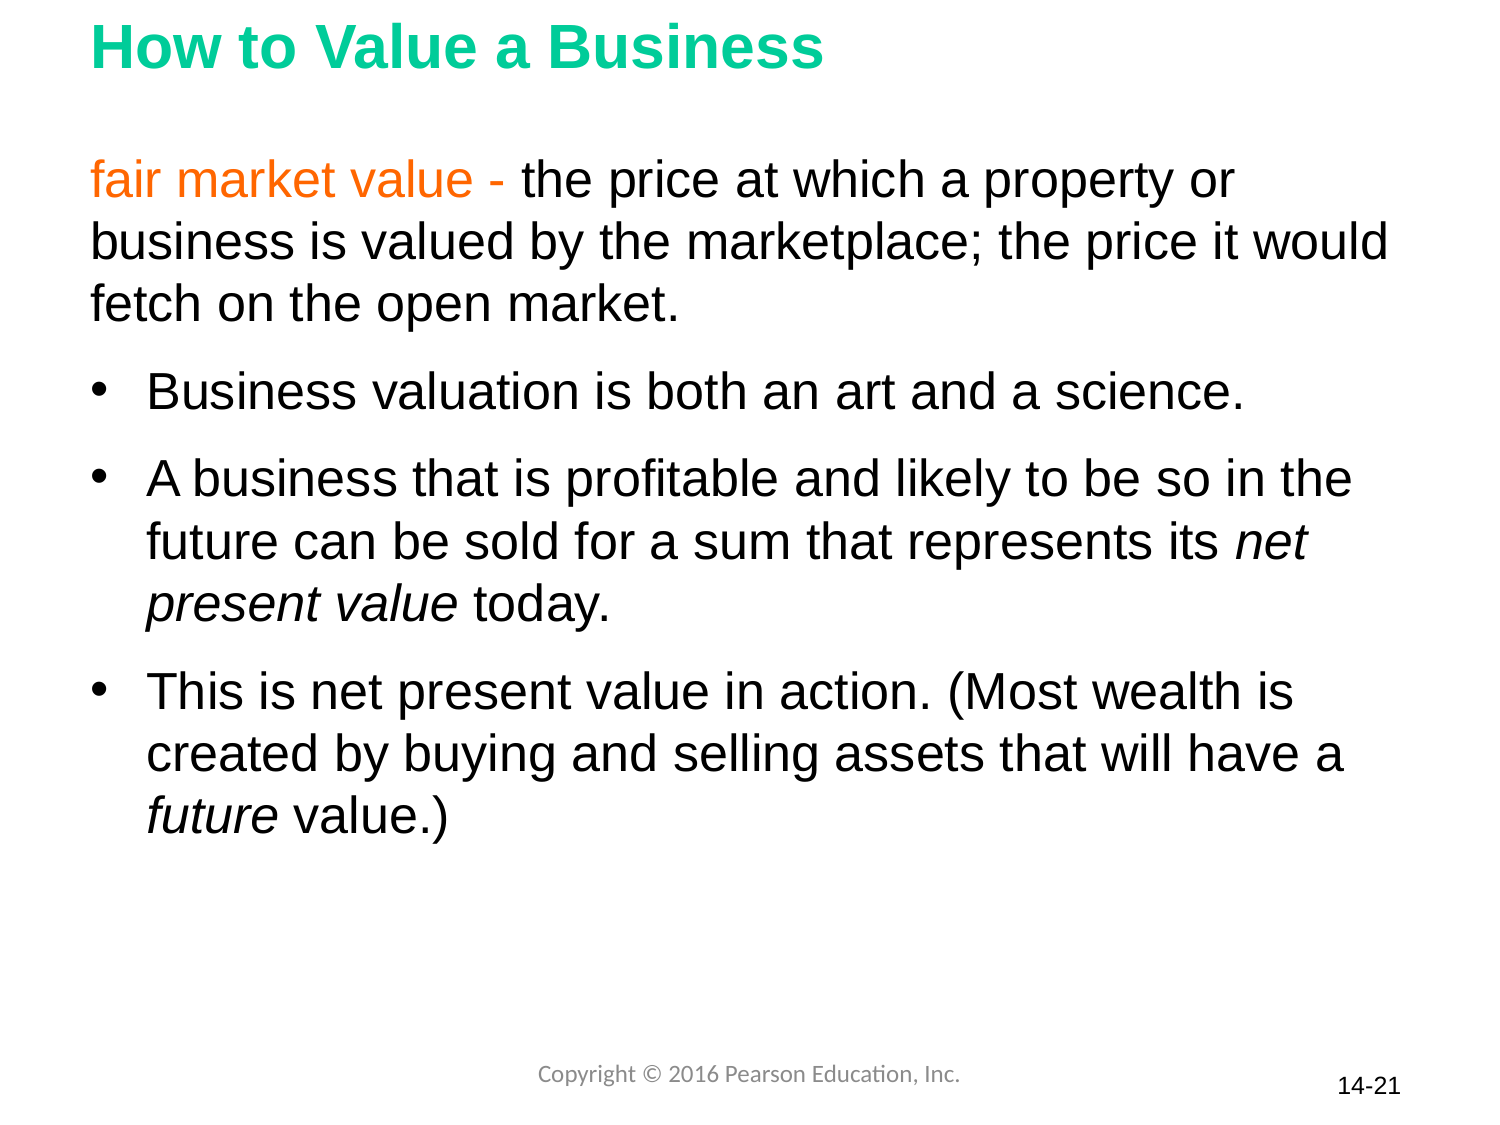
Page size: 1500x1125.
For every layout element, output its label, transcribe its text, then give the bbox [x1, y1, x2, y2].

list fair market value - the price at which a property or business is valued by the marketplace; the price it would fetch on the open market. Business valuation is both an art and a science. A business that is profitable and likely to be so in the future can be sold for a sum that represents its net present value today. This is net present value in action. (Most wealth is created by buying and selling assets that will have a future value.) [75, 137, 1425, 1038]
title How to Value a Business [75, 0, 1425, 137]
footer Copyright © 2016 Pearson Education, Inc. [512, 1042, 988, 1103]
